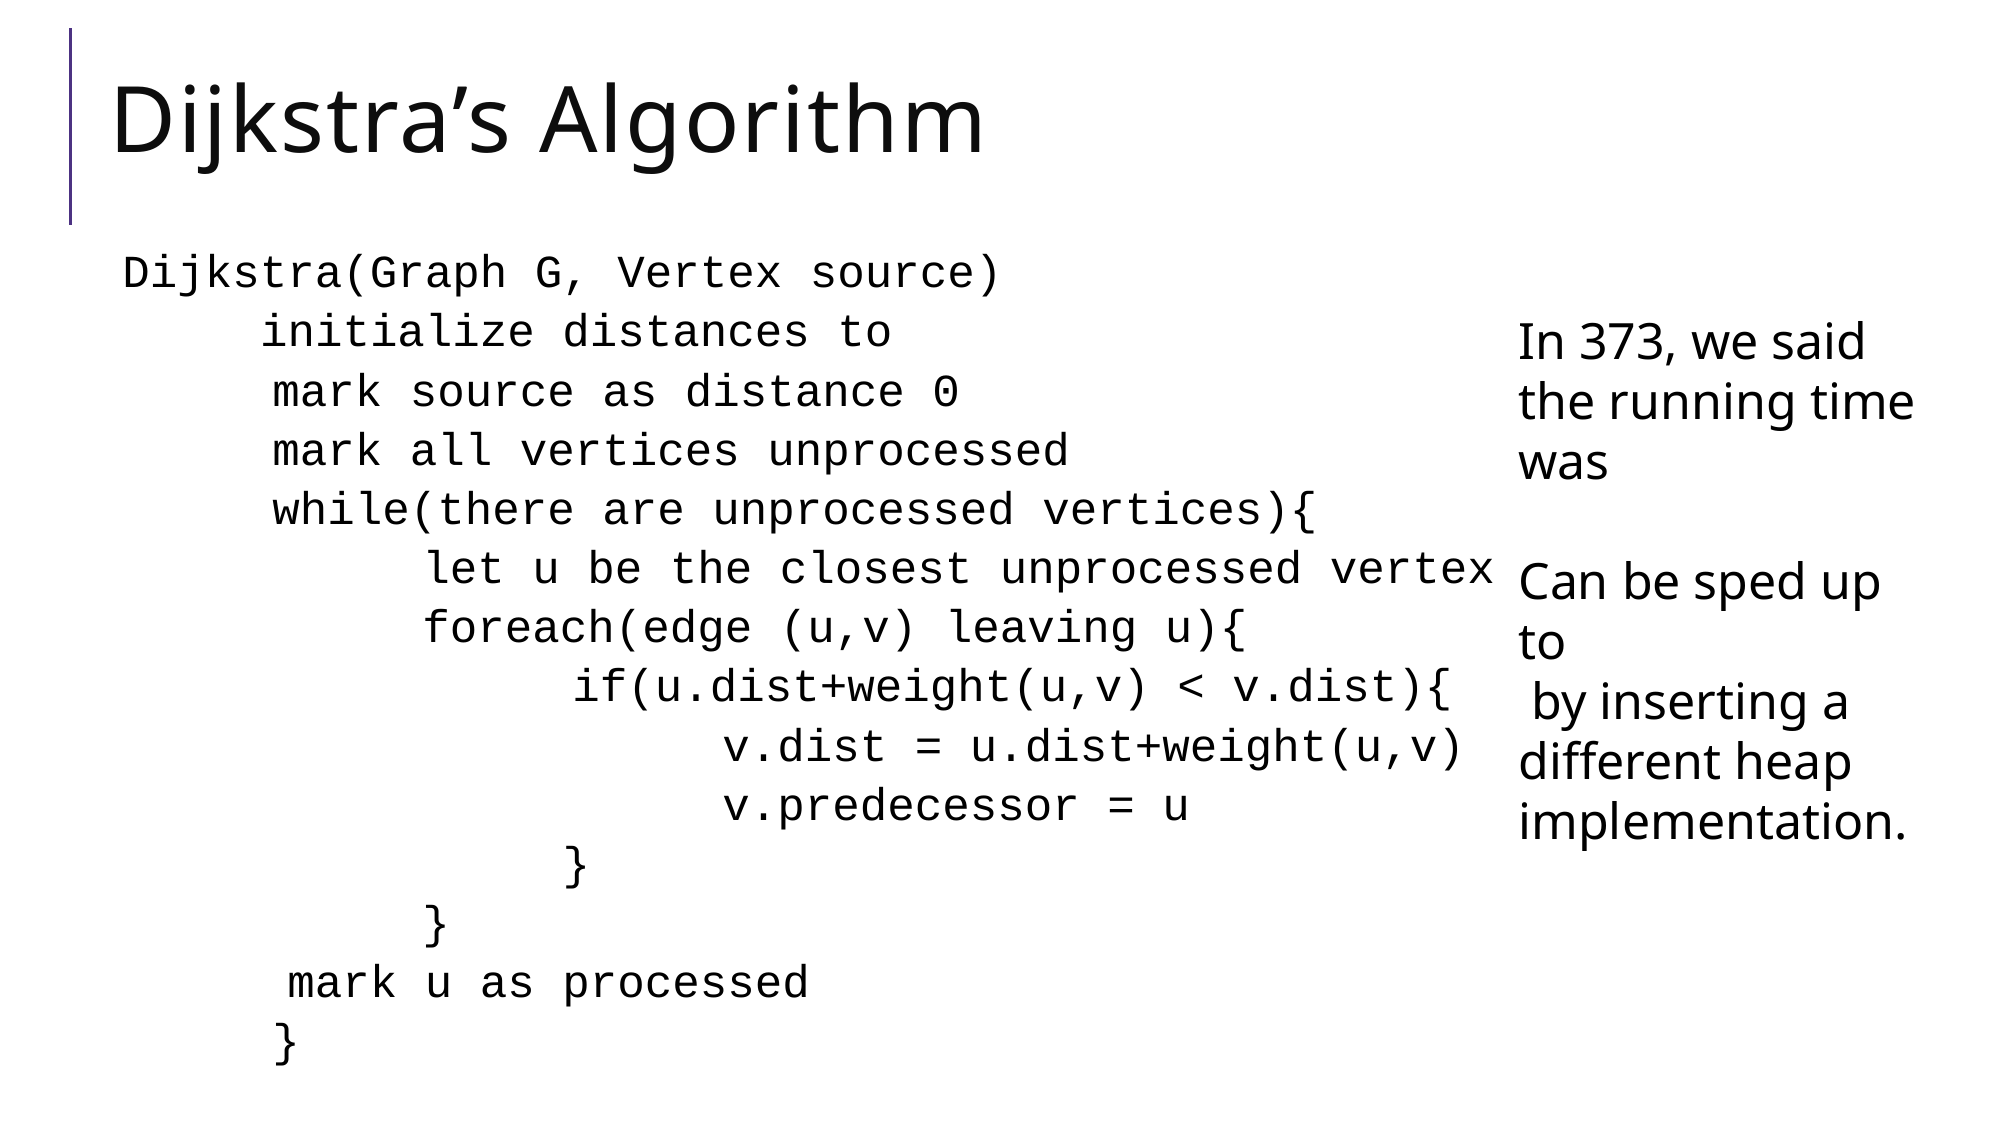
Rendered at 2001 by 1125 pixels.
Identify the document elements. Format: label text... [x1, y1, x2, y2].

title Dijkstra’s Algorithm [94, 43, 1930, 210]
